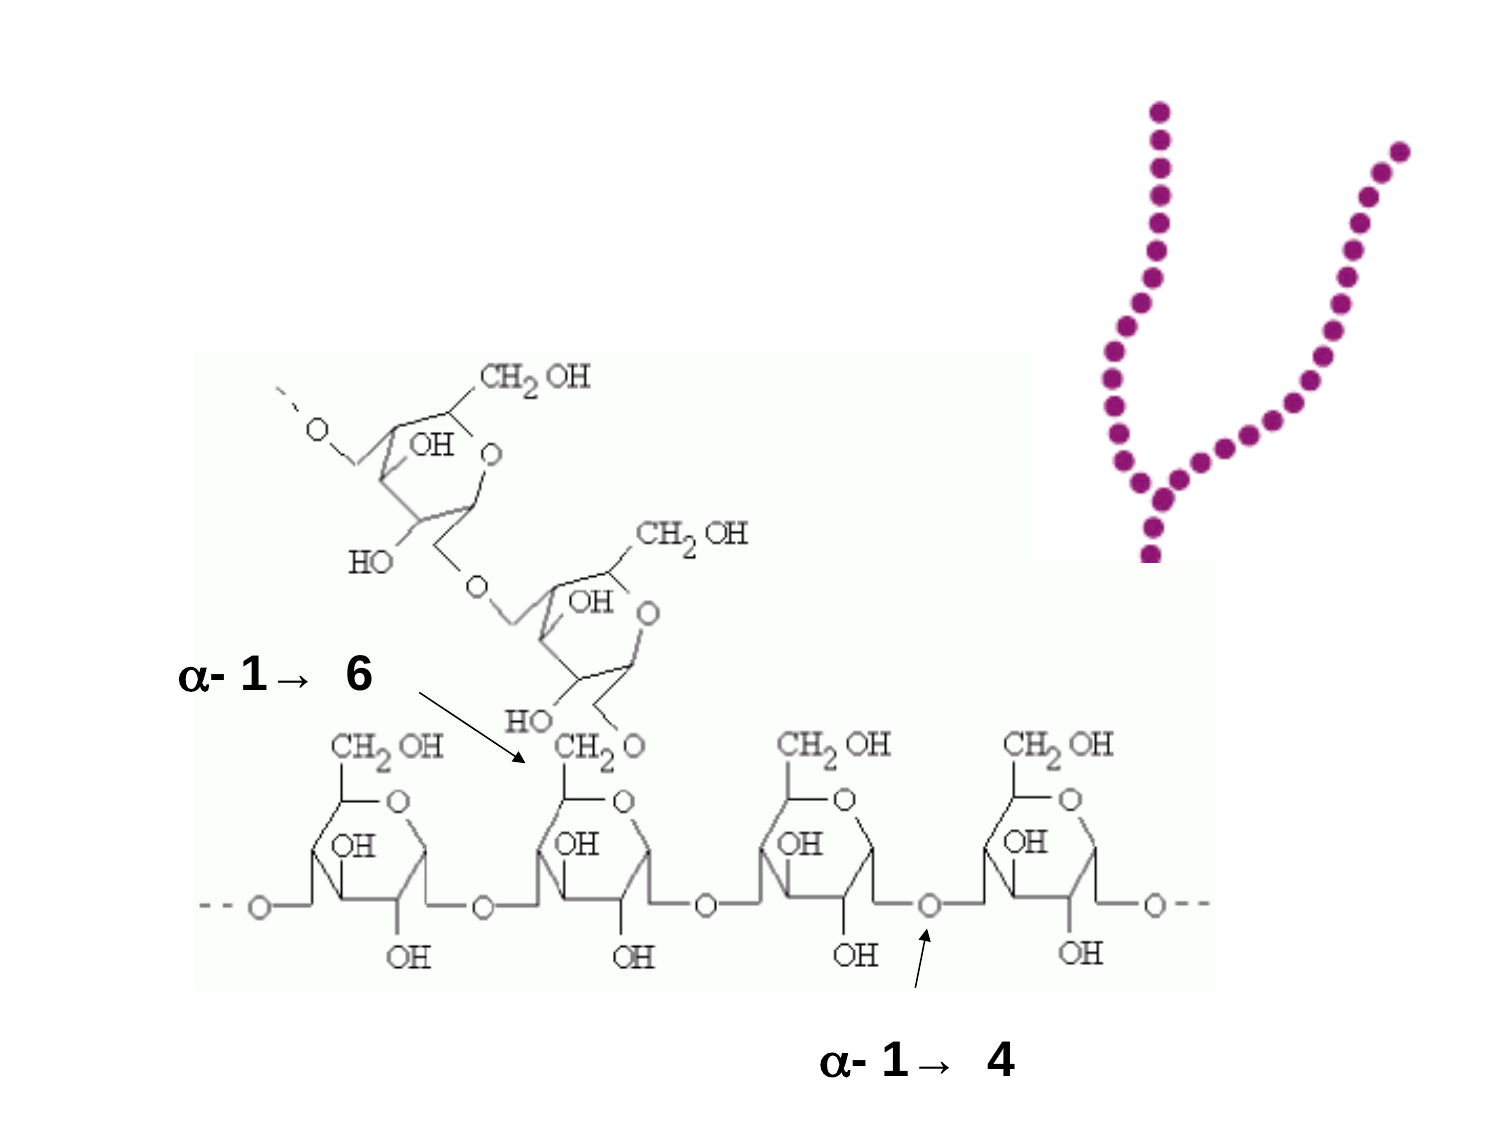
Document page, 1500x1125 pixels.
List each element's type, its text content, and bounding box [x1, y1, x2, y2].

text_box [1033, 42, 1420, 563]
text_box a- 1→ 6 [123, 633, 189, 708]
picture [194, 349, 1217, 988]
text_box a- 1→ 4 [765, 1018, 1069, 1094]
